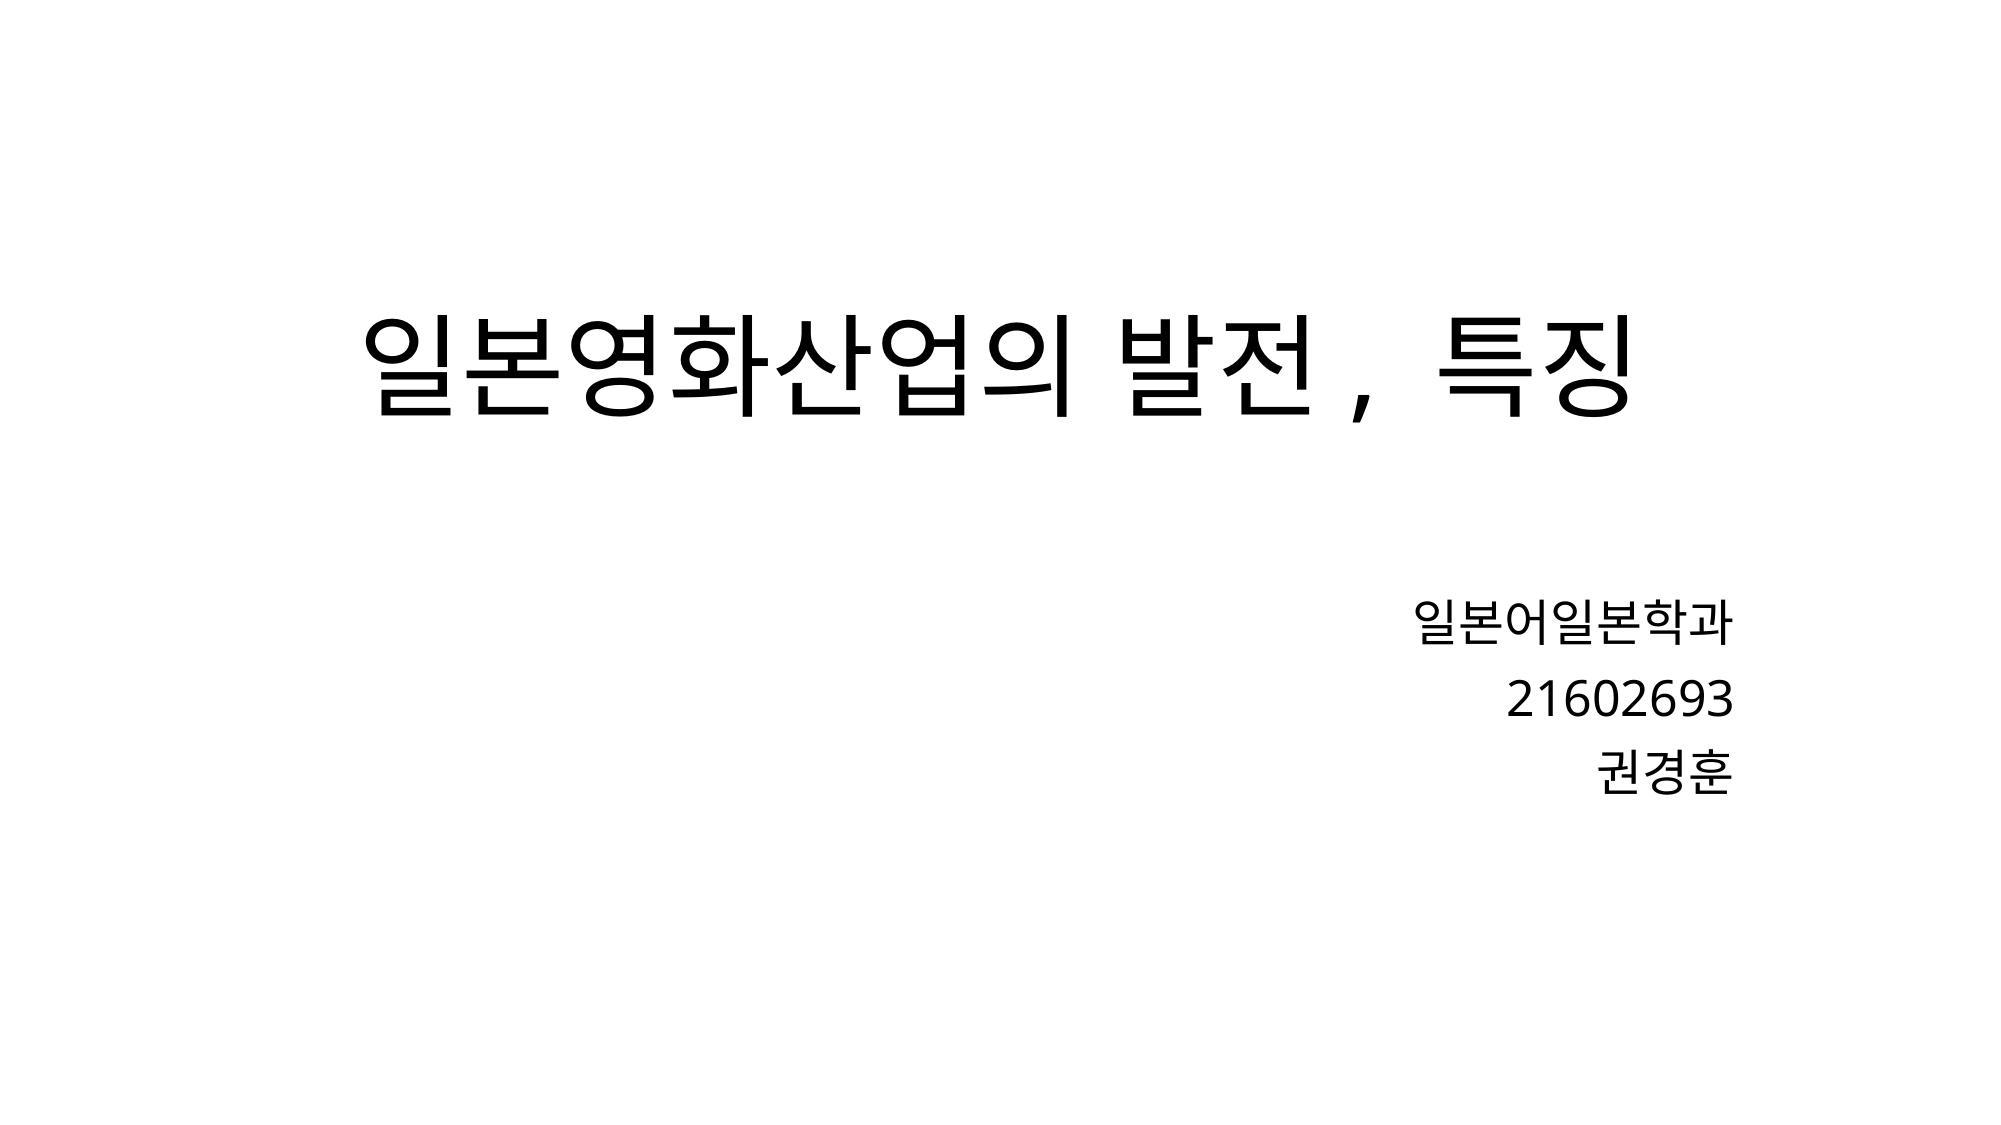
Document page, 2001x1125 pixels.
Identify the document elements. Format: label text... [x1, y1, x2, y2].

title 일본영화산업의 발전, 특징 [249, 184, 1750, 576]
subtitle 일본어일본학과 21602693 권경훈 [249, 590, 1750, 863]
